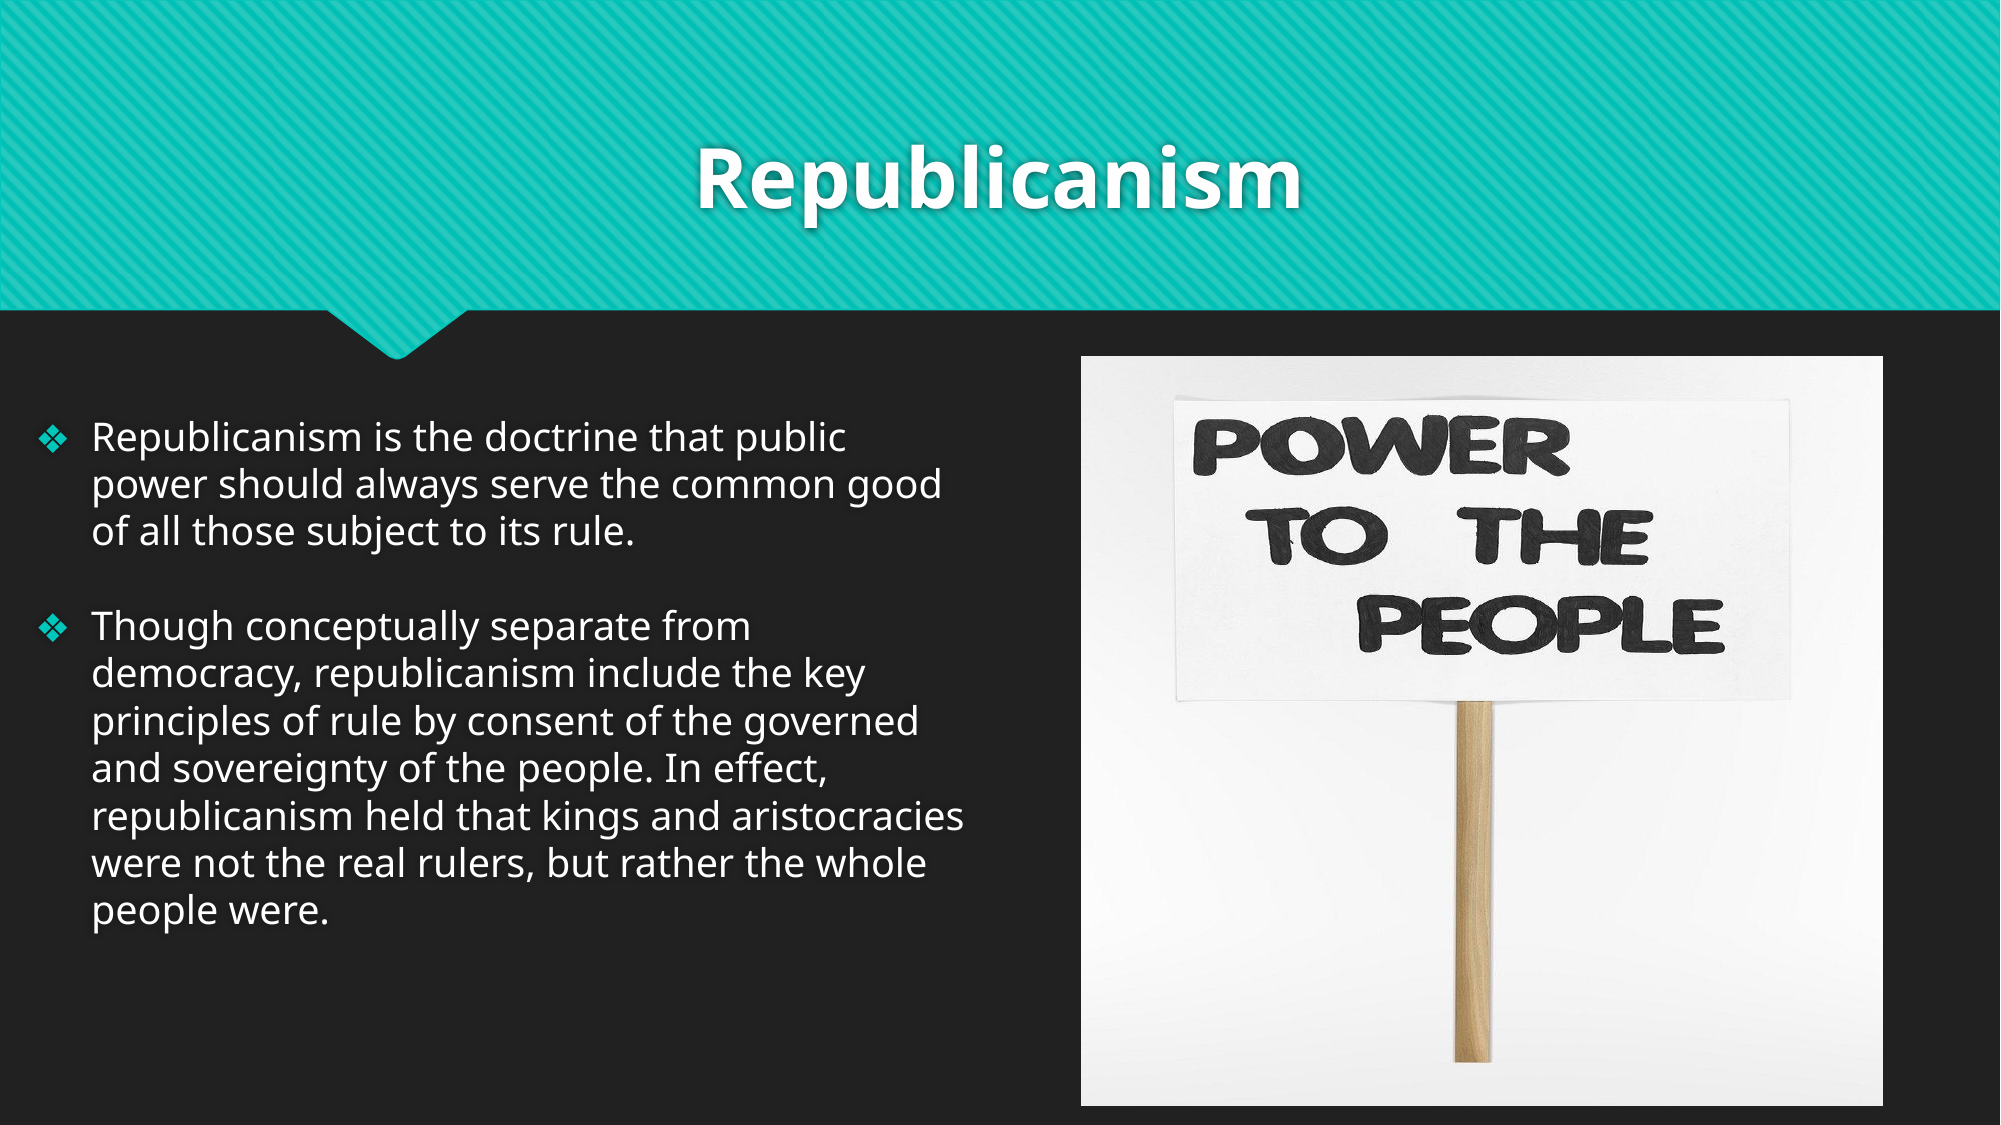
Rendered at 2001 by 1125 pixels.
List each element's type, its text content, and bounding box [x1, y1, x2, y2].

picture [1081, 356, 1883, 1106]
title Republicanism [132, 73, 1868, 233]
list Republicanism is the doctrine that public power should always serve the common good of all those subject to its rule. Though conceptually separate from democracy, republicanism include the key principles of rule by consent of the governed and sovereignty of the people. In effect, republicanism held that kings and aristocracies were not the real rulers, but rather the whole people were. [19, 356, 985, 1062]
picture [1, 1, 1999, 356]
